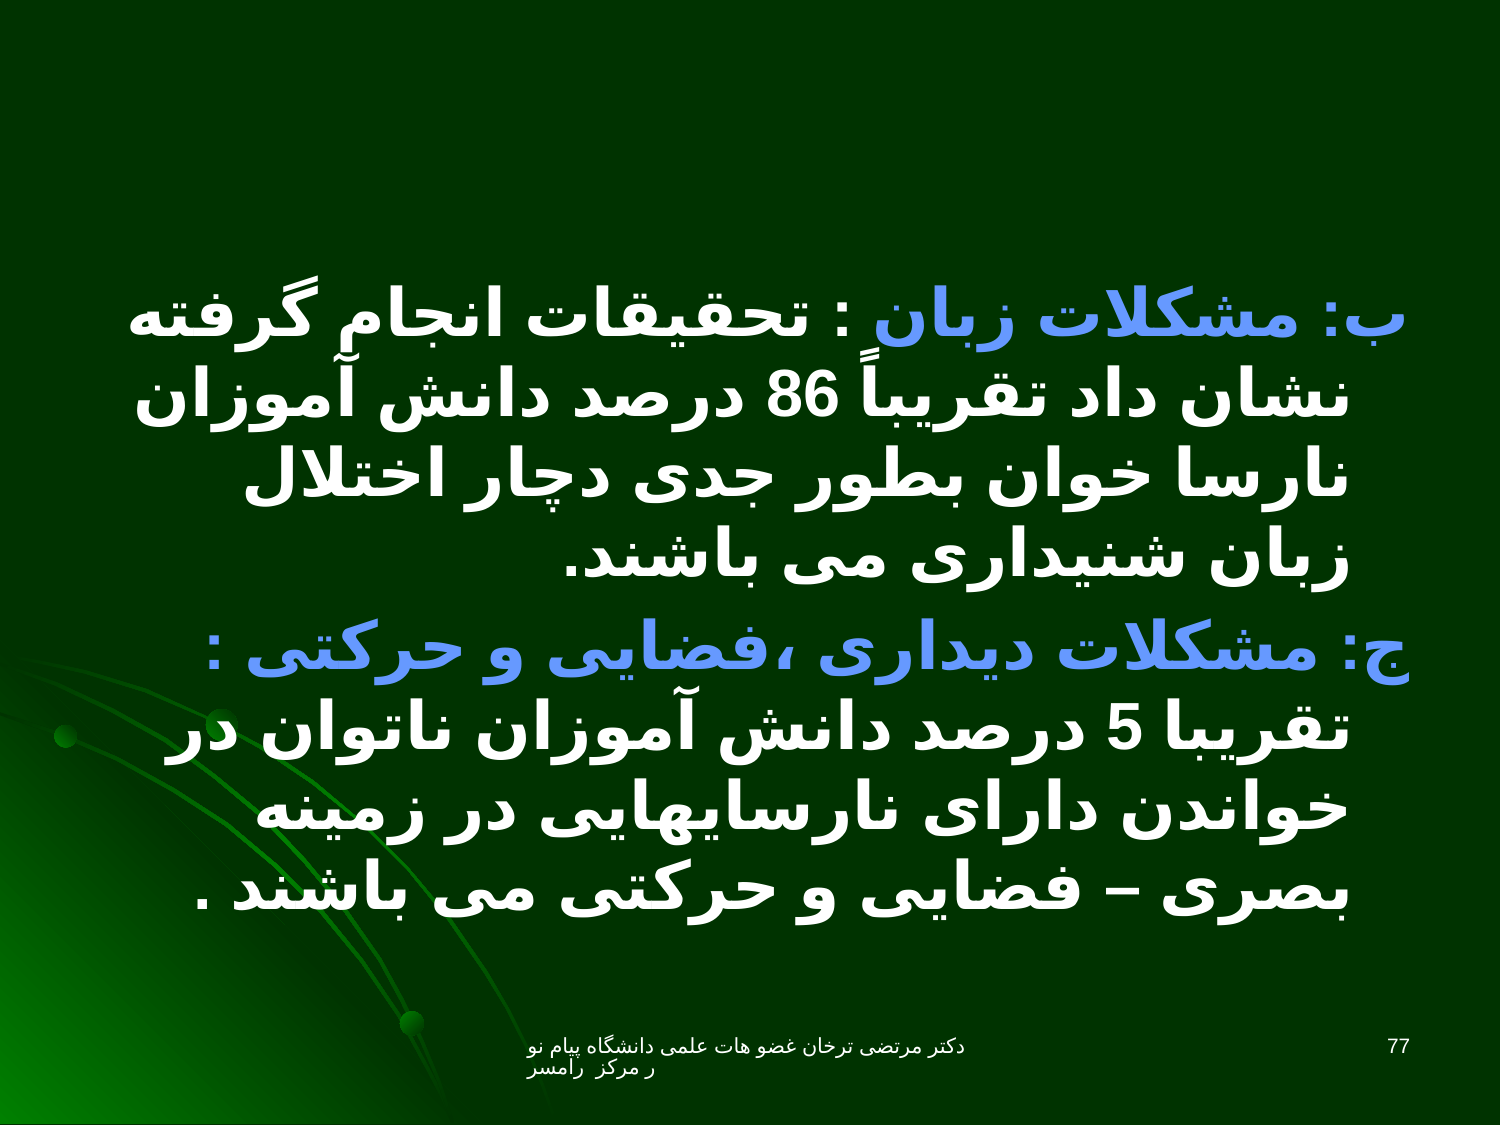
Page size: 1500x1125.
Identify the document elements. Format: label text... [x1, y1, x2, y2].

footer دکتر مرتضی ترخان غضو هات علمی دانشگاه پیام نور مرکز رامسر [512, 1024, 988, 1101]
slide_number 77 [1074, 1024, 1426, 1101]
list ب: مشکلات زبان : تحقیقات انجام گرفته نشان داد تقریباً 86 درصد دانش آموزان نارسا خوان بطور جدی دچار اختلال زبان شنیداری می باشند. ج: مشکلات دیداری ،فضایی و حرکتی : تقریبا 5 درصد دانش آموزان ناتوان در خواندن دارای نارسایهایی در زمینه بصری – فضایی و حرکتی می باشند . [74, 262, 1426, 1006]
